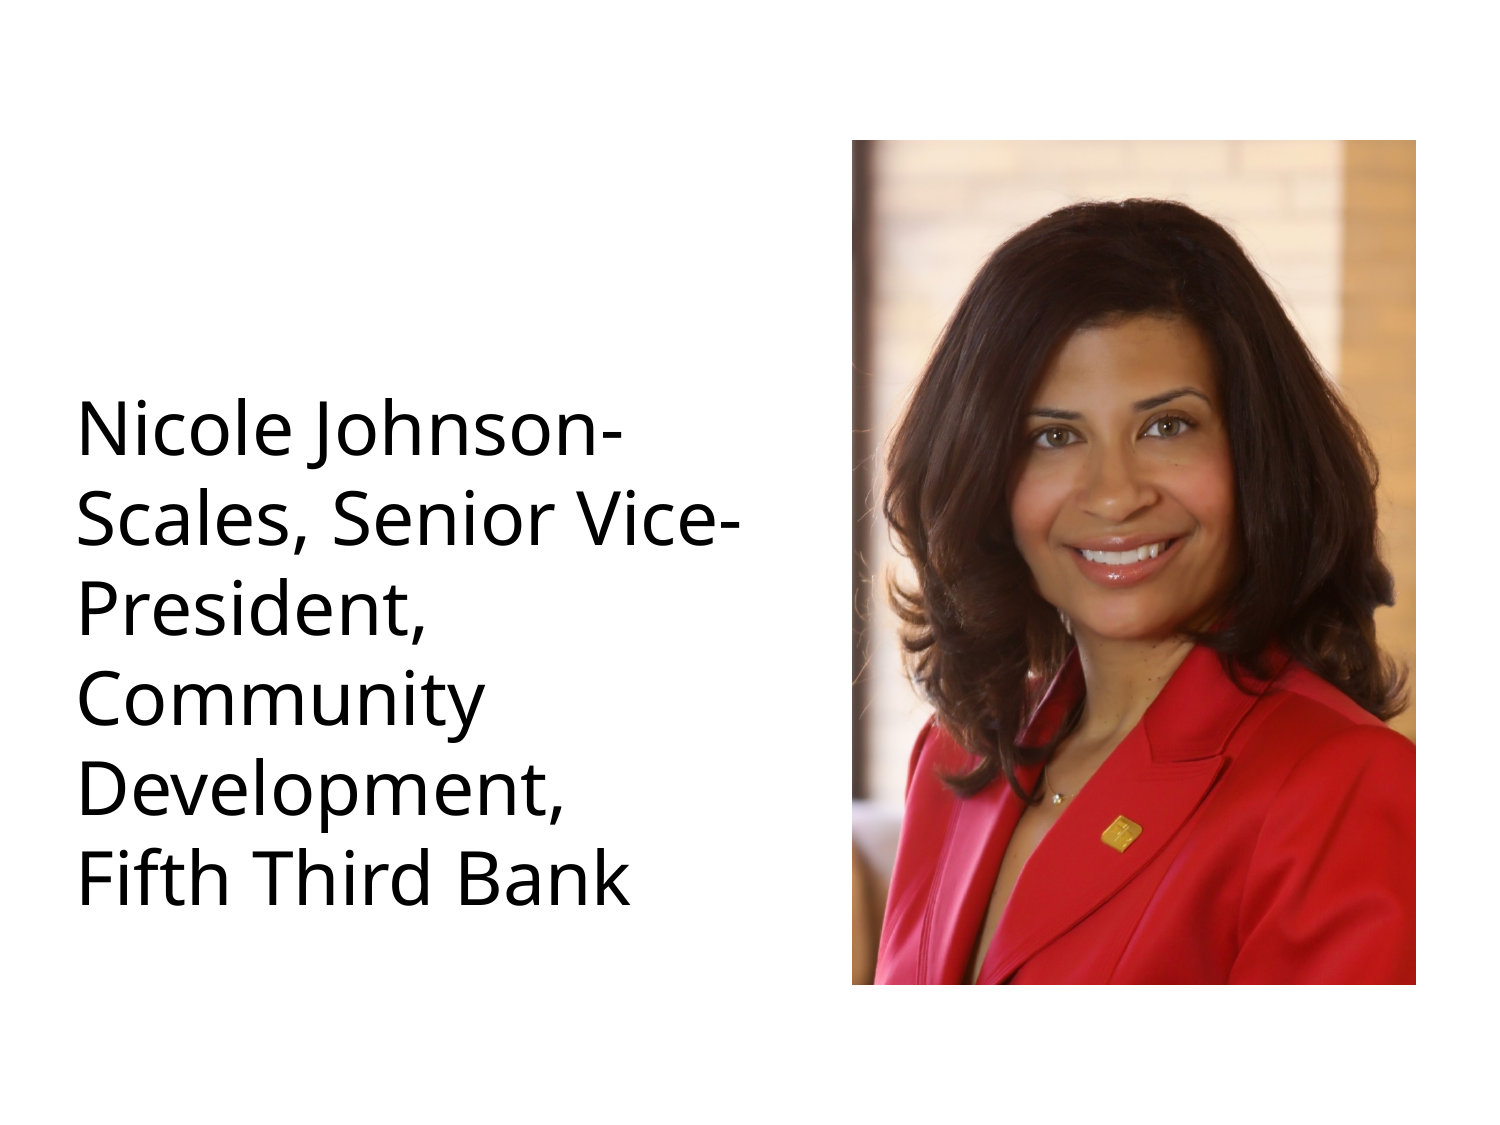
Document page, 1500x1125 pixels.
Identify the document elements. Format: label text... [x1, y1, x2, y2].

text_box Nicole Johnson‐Scales, Senior Vice‐President, Community Development, Fifth Third Bank [60, 372, 815, 928]
picture [852, 140, 1416, 985]
